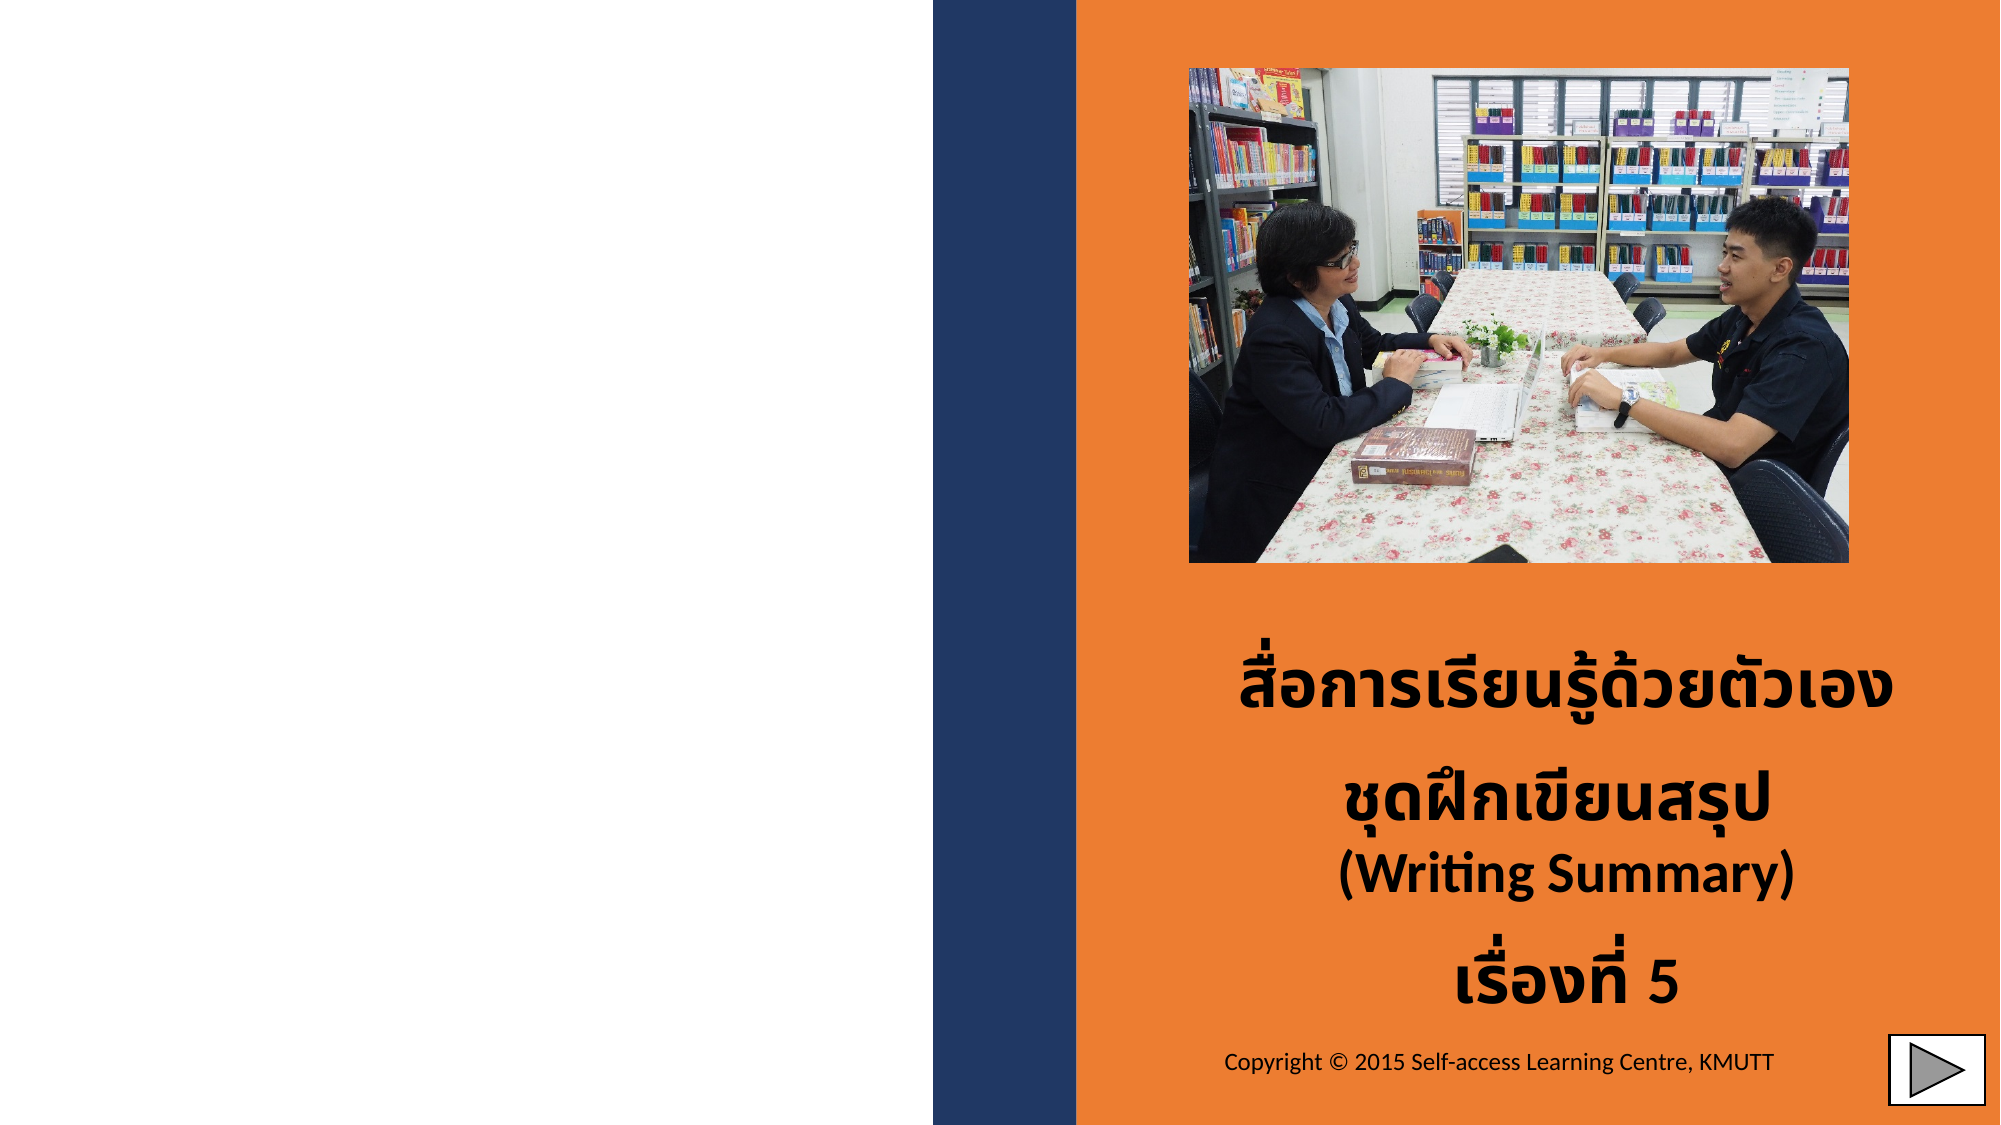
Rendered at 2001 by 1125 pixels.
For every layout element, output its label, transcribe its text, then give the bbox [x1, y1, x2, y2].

text_box [1888, 1034, 1986, 1106]
text_box [932, 0, 1077, 1125]
picture [1189, 68, 1849, 563]
text_box [1077, 0, 2000, 1125]
text_box Copyright © 2015 Self-access Learning Centre, KMUTT [1207, 1036, 1849, 1084]
text_box สื่อการเรียนรู้ด้วยตัวเอง ชุดฝึกเขียนสรุป (Writing Summary) เรื่องที่ 5 [1203, 632, 1931, 1026]
